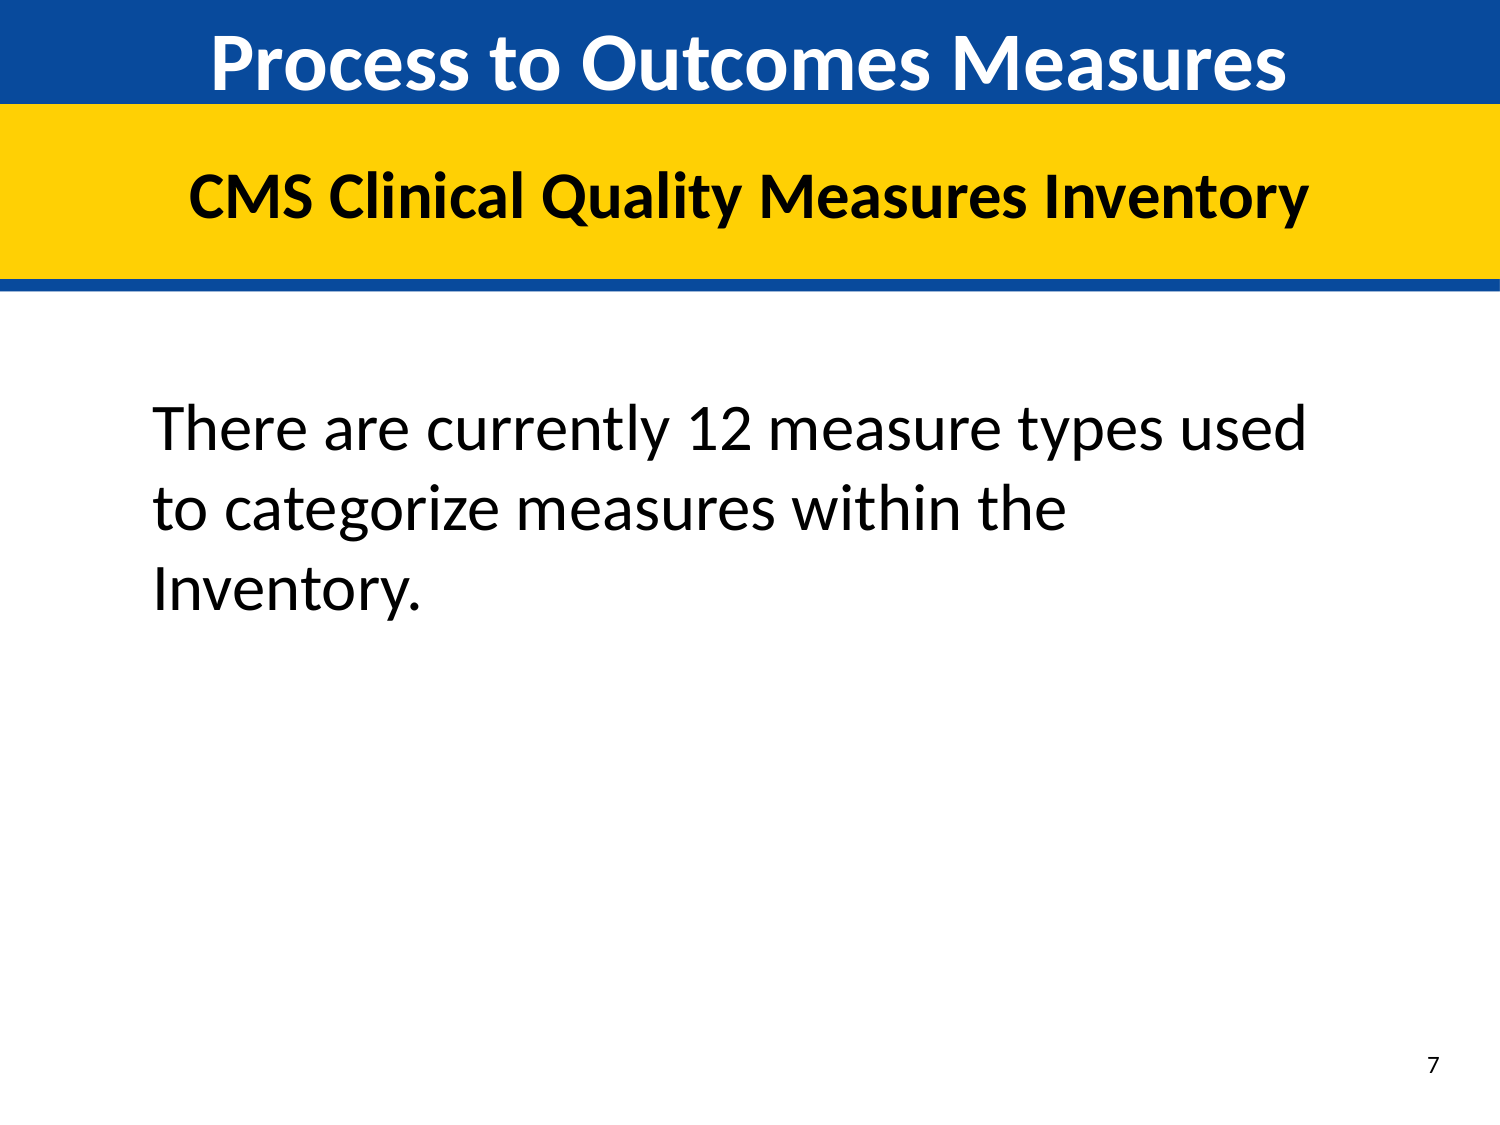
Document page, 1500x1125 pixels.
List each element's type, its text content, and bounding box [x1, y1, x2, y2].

title Process to Outcomes Measures [0, 0, 1500, 104]
text_box There are currently 12 measure types used to categorize measures within the Inventory. [137, 376, 1363, 632]
text_box CMS Clinical Quality Measures Inventory [0, 117, 1500, 279]
